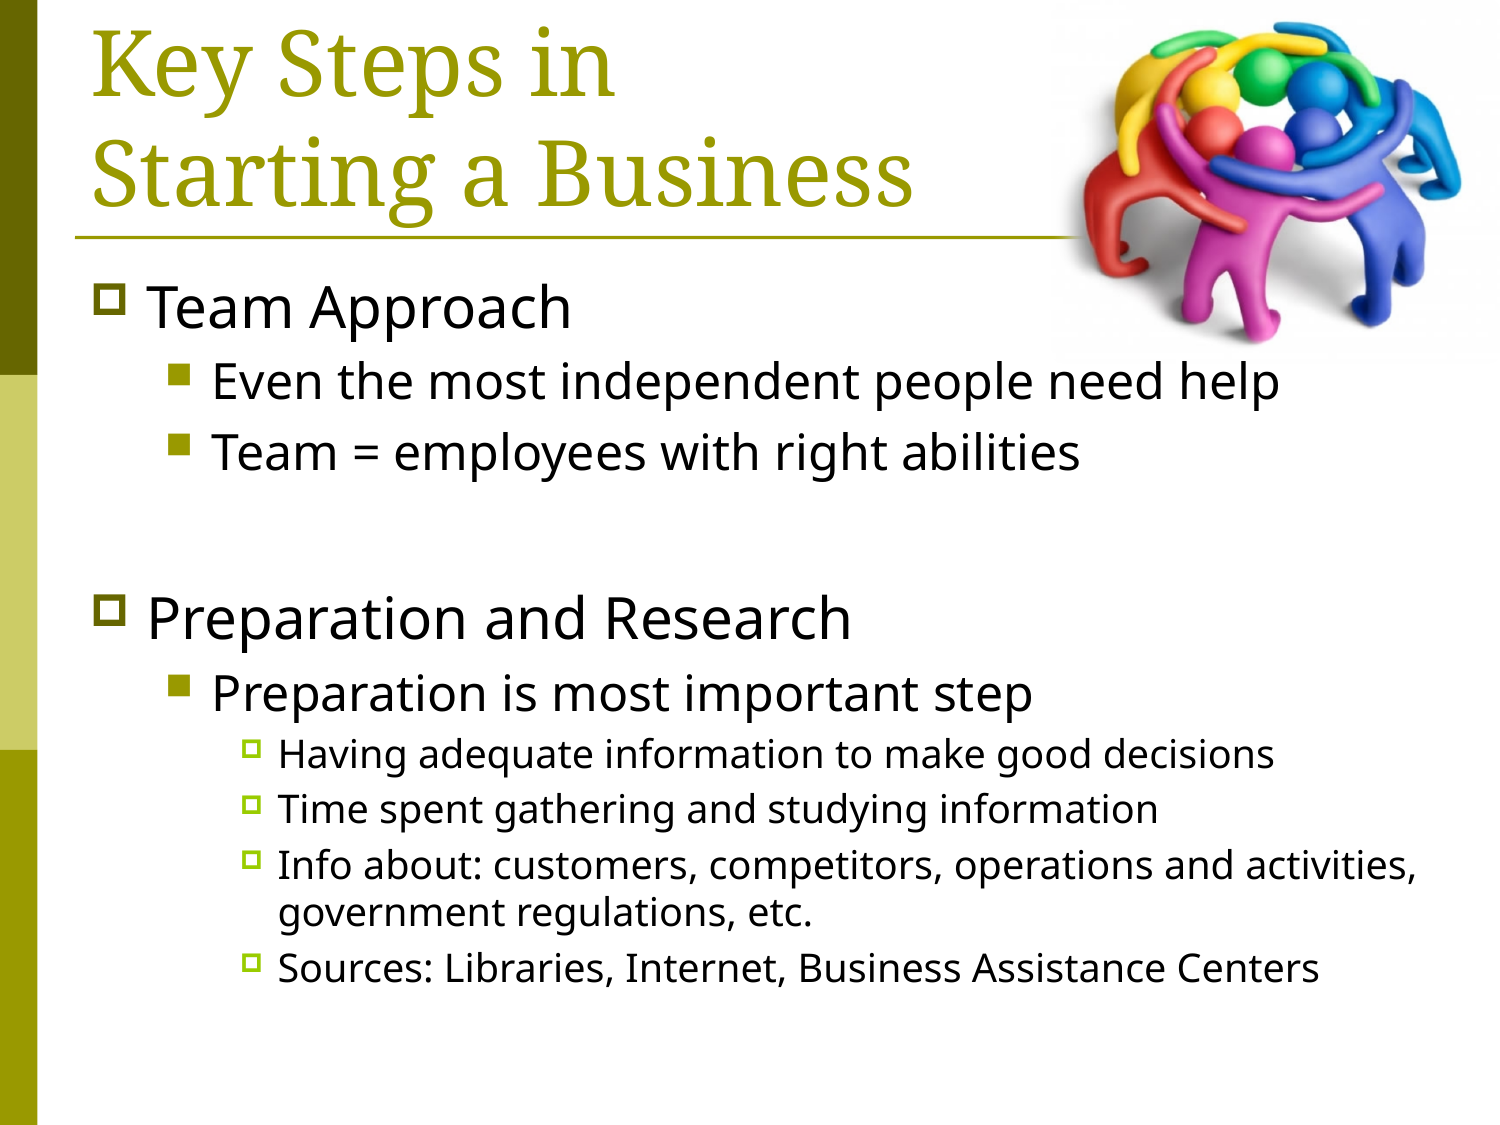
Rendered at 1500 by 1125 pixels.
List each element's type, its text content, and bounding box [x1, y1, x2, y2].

list Team Approach Even the most independent people need help Team = employees with right abilities Preparation and Research Preparation is most important step Having adequate information to make good decisions Time spent gathering and studying information Info about: customers, competitors, operations and activities, government regulations, etc. Sources: Libraries, Internet, Business Assistance Centers [74, 262, 1451, 1006]
title Key Steps in Starting a Business [74, 45, 1044, 233]
picture [1049, 0, 1500, 365]
